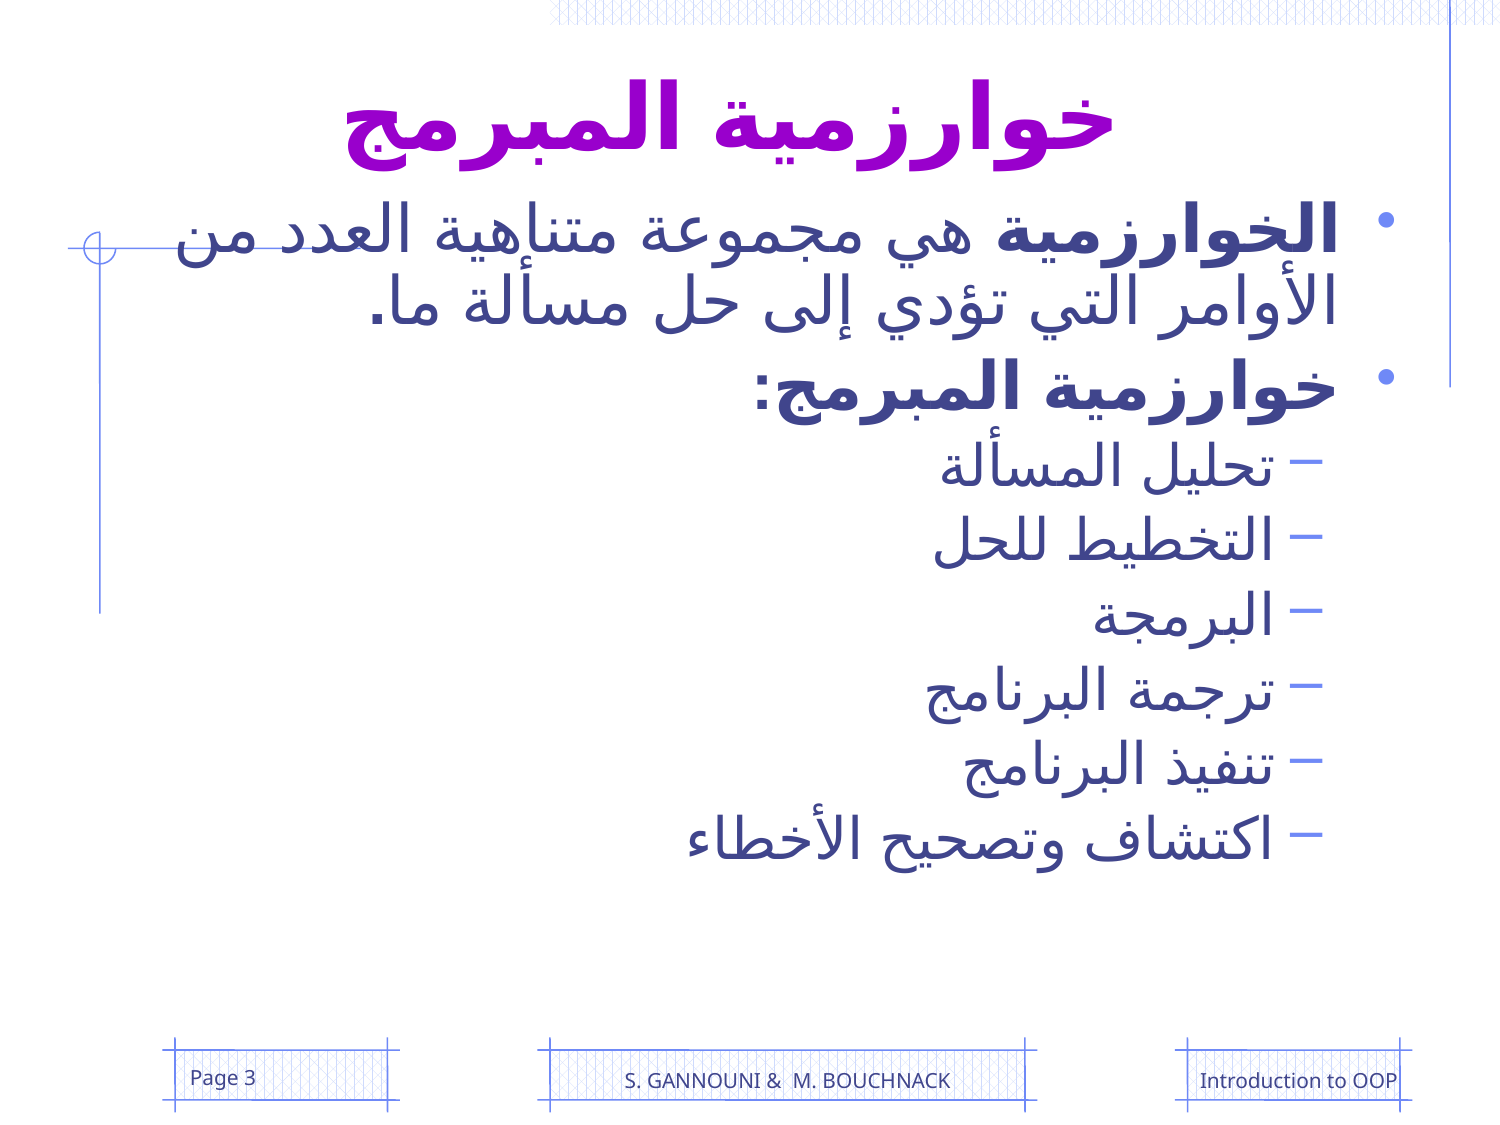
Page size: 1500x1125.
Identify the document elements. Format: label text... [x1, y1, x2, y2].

footer S. GANNOUNI & M. BOUCHNACK [549, 1024, 1026, 1101]
slide_number Introduction to OOP [1099, 1024, 1413, 1101]
title خوارزمية المبرمج [37, 37, 1426, 176]
slide_number Page 3 [174, 1024, 488, 1101]
list الخوارزمية هي مجموعة متناهية العدد من الأوامر التي تؤدي إلى حل مسألة ما. خوارزمية المبرمج: تحليل المسألة التخطيط للحل البرمجة ترجمة البرنامج تنفيذ البرنامج اكتشاف وتصحيح الأخطاء [149, 187, 1413, 788]
